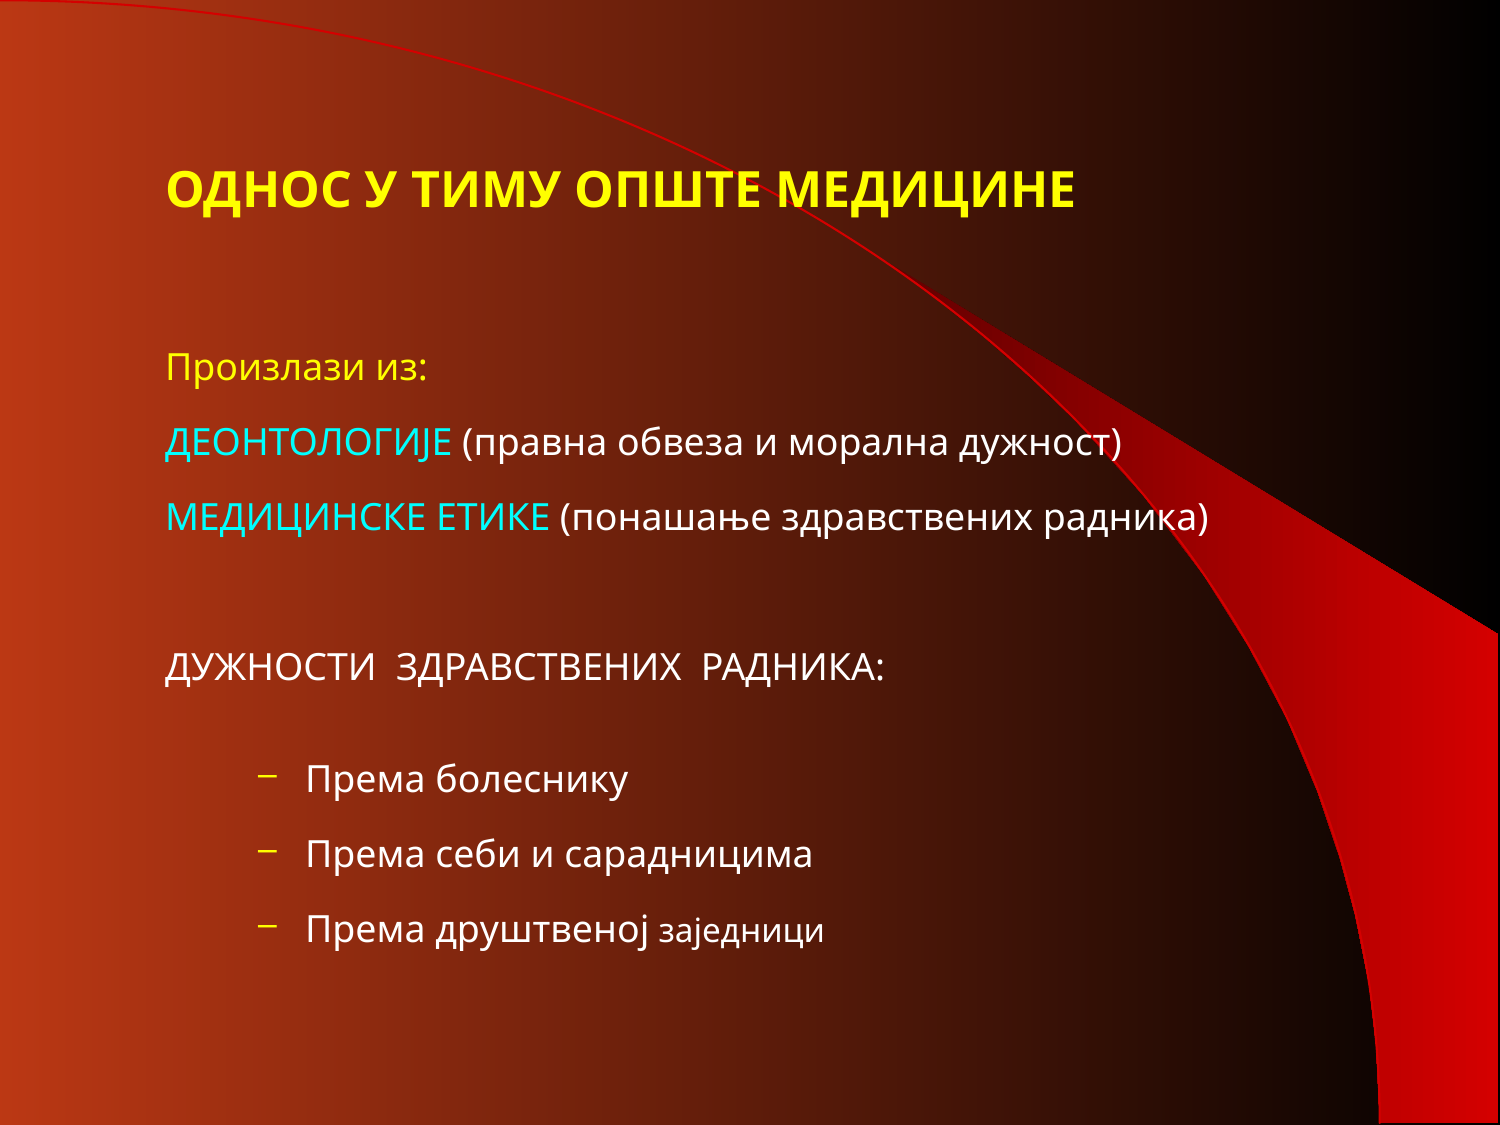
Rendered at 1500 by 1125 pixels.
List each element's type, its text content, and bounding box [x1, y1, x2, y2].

title ОДНОС У ТИМУ ОПШТЕ МЕДИЦИНЕ [149, 137, 1226, 238]
list Произлази из: ДЕОНТОЛОГИЈЕ (правна обвеза и морална дужност) МЕДИЦИНСКЕ ЕТИКЕ (понашање здравствених радника) ДУЖНОСТИ ЗДРАВСТВЕНИХ РАДНИКА: Према болеснику Према себи и сарадницима Према друштвеној заједници [150, 312, 1400, 1000]
